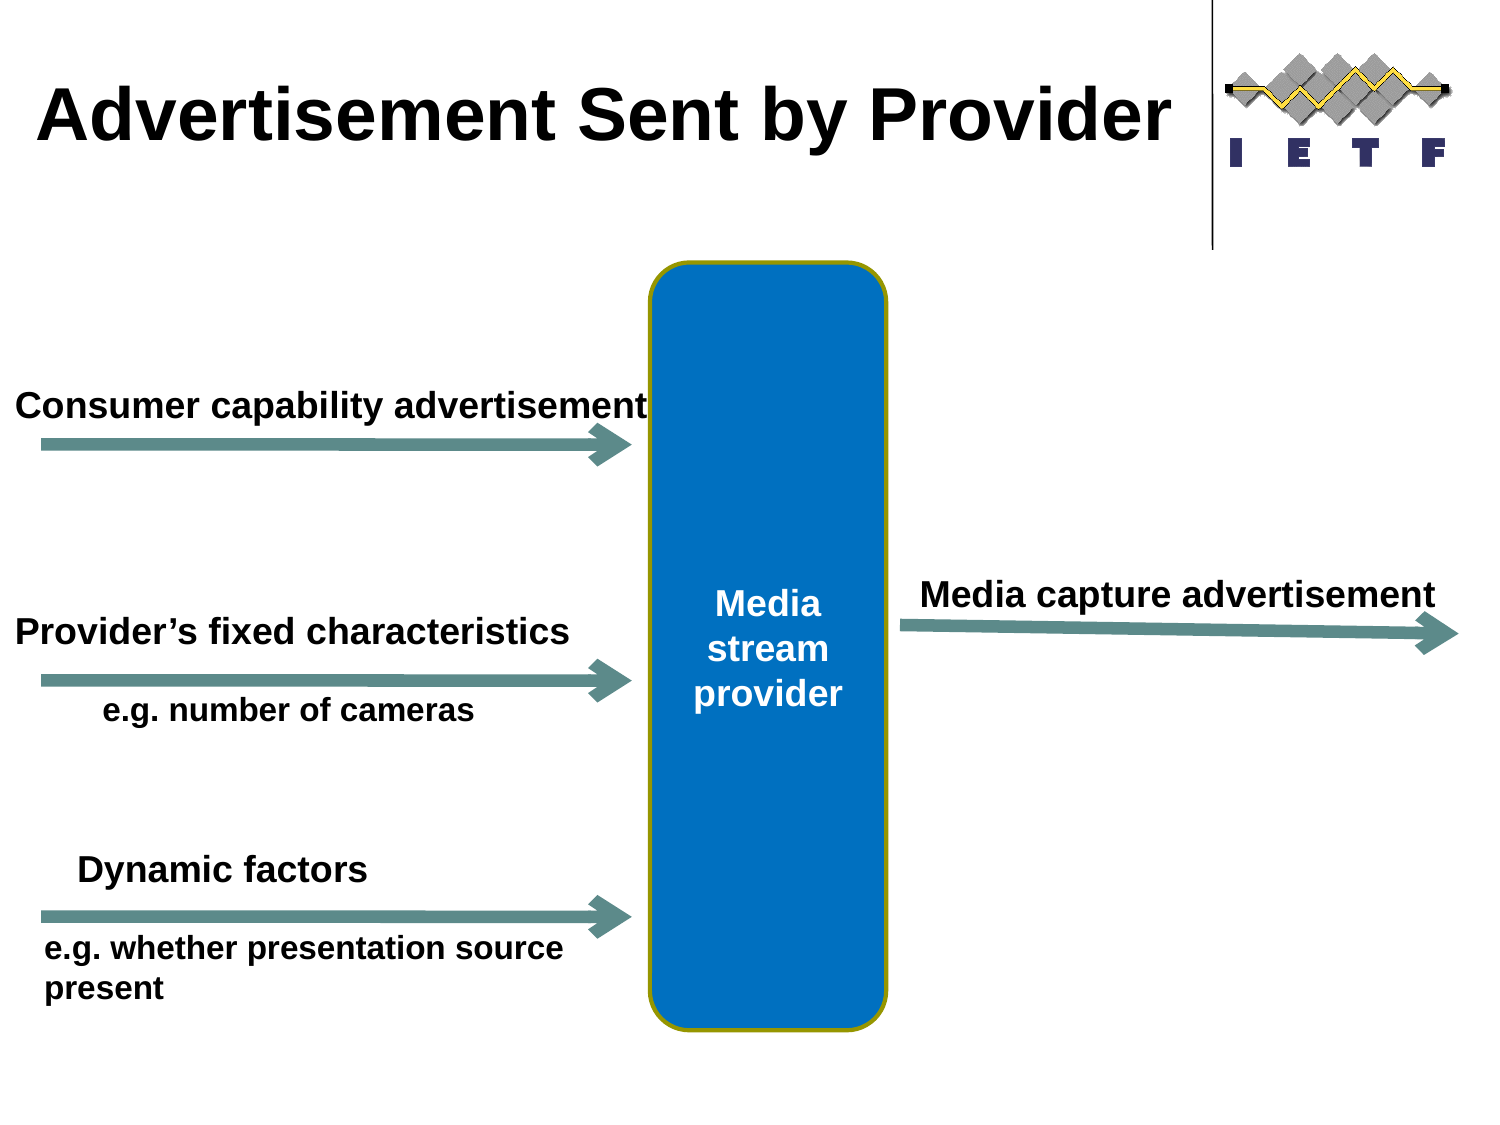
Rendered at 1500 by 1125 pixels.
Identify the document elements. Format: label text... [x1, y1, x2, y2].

title Advertisement Sent by Provider [0, 19, 1201, 163]
text_box Media capture advertisement [904, 562, 1500, 623]
text_box Consumer capability advertisement [0, 373, 713, 434]
picture [1212, 37, 1463, 181]
text_box e.g. number of cameras [87, 687, 632, 736]
text_box Dynamic factors [62, 837, 457, 898]
text_box e.g. whether presentation source present [29, 918, 632, 1014]
text_box Provider’s fixed characteristics [0, 599, 632, 660]
text_box Media stream provider [647, 260, 889, 1033]
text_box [899, 624, 1459, 634]
